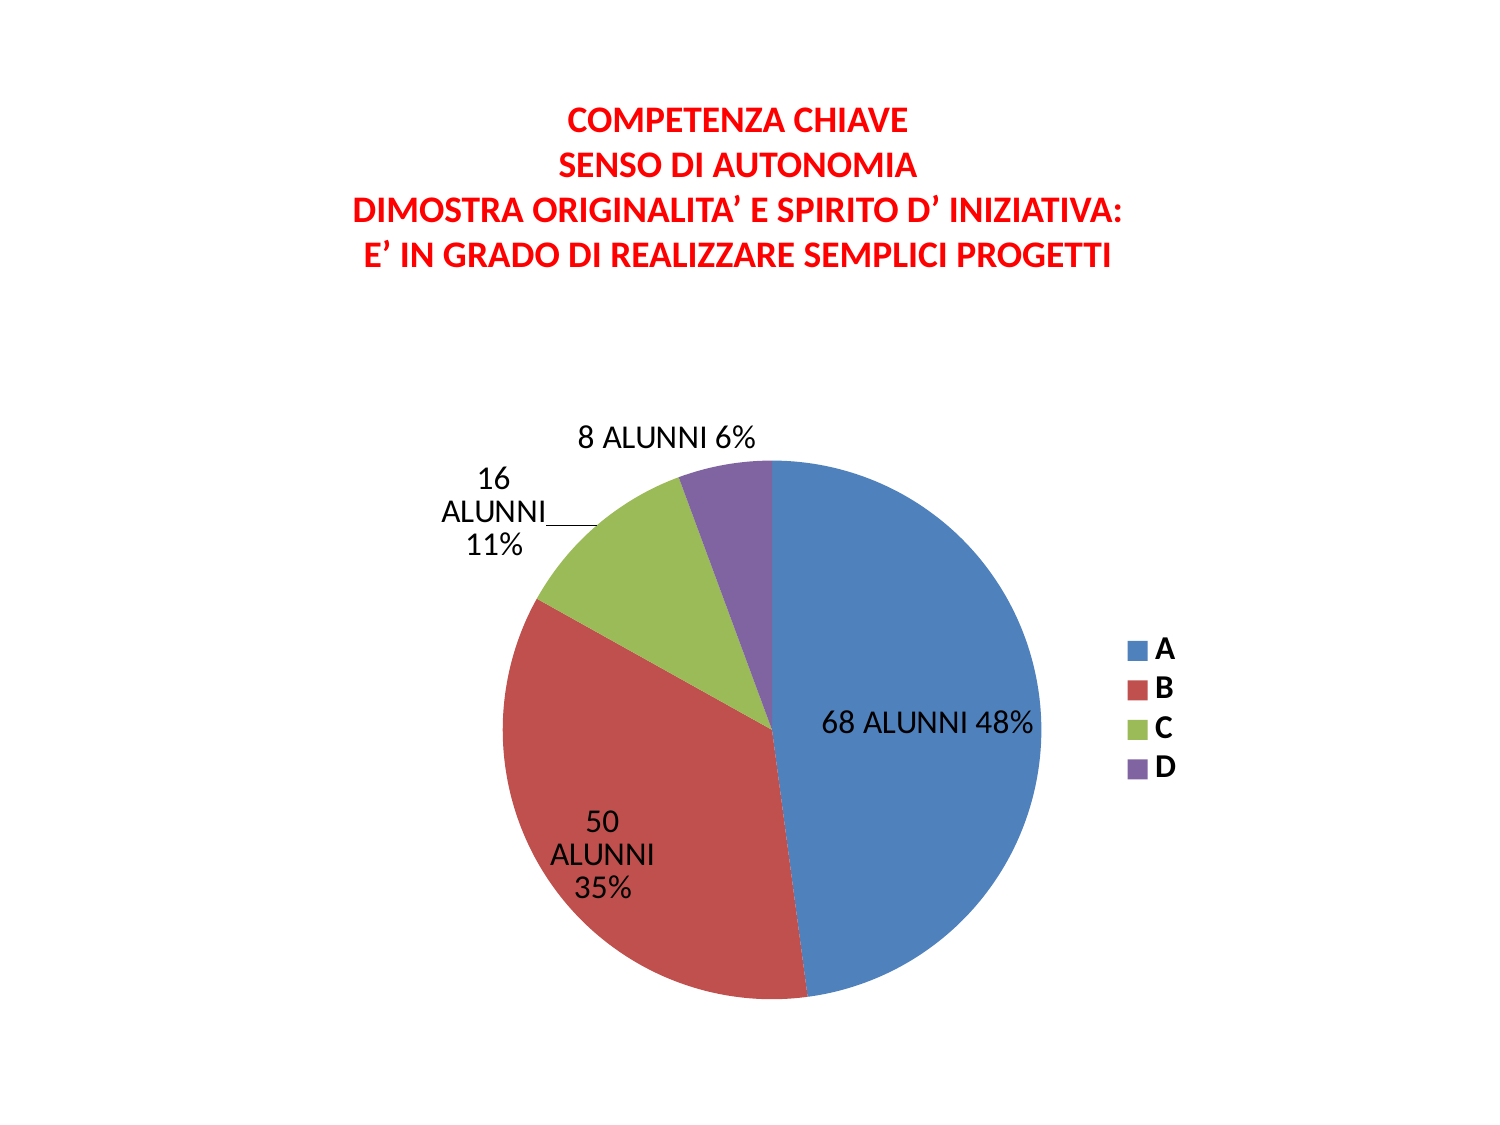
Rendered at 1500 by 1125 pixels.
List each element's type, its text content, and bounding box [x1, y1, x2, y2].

text_box COMPETENZA CHIAVE SENSO DI AUTONOMIA DIMOSTRA ORIGINALITA’ E SPIRITO D’ INIZIATIVA: E’ IN GRADO DI REALIZZARE SEMPLICI PROGETTI [324, 88, 1152, 283]
chart [229, 408, 1200, 1012]
